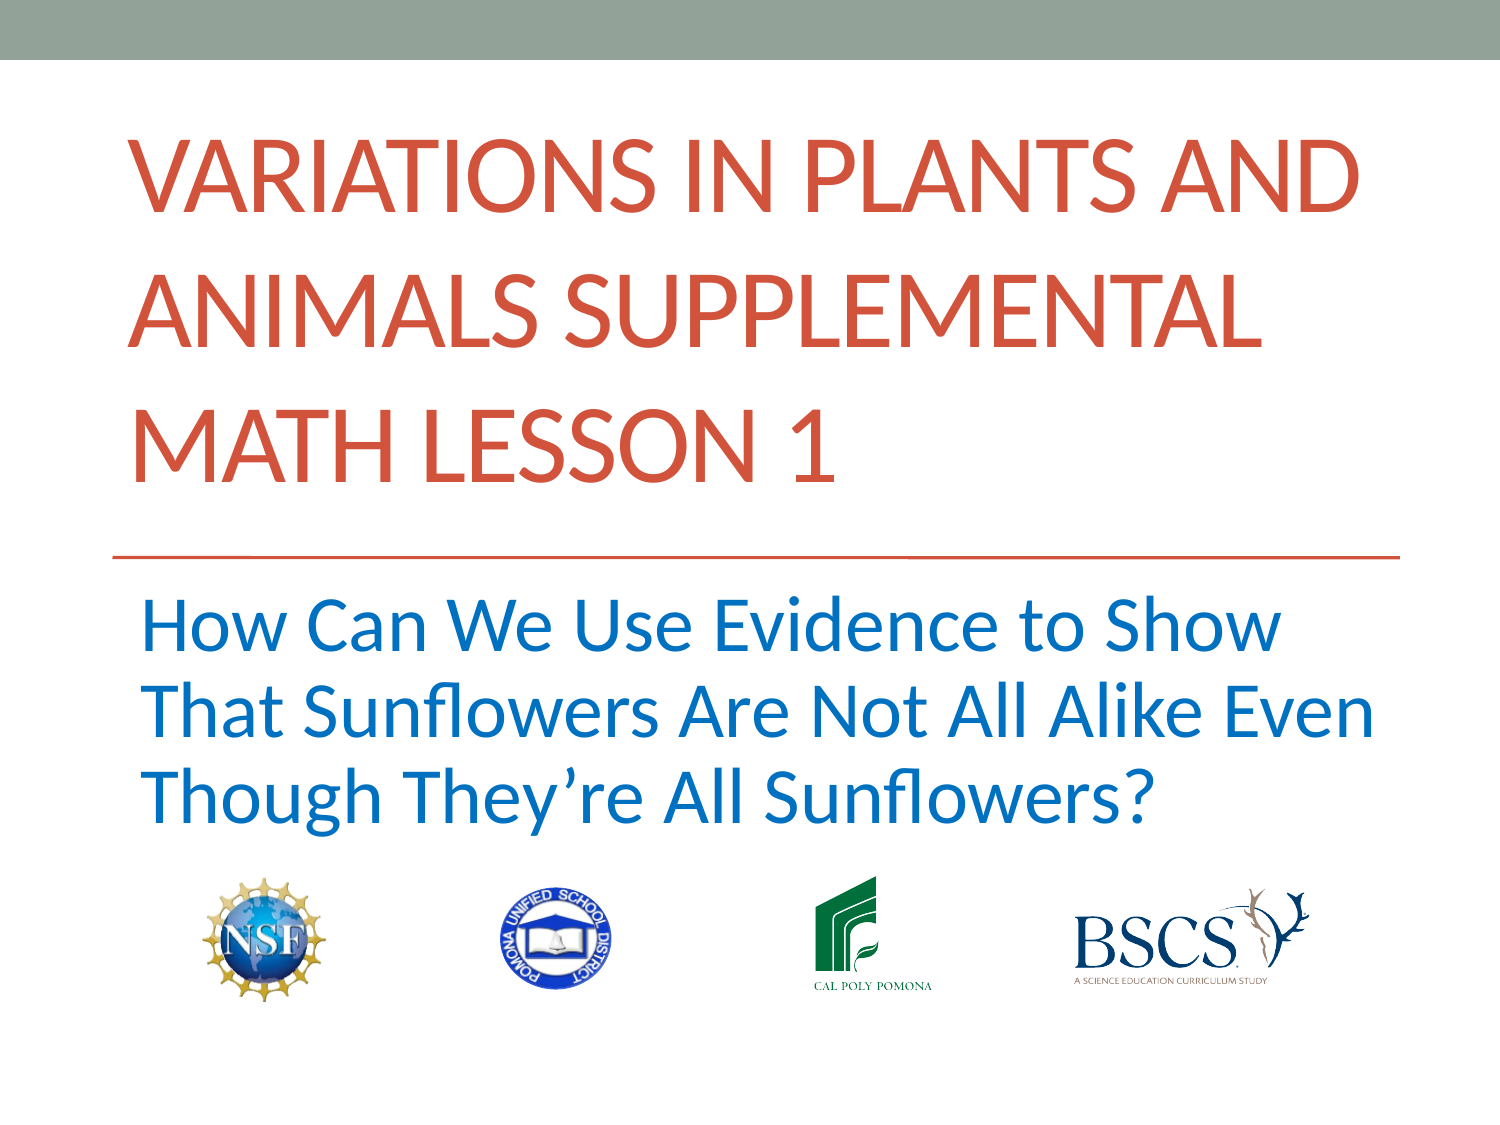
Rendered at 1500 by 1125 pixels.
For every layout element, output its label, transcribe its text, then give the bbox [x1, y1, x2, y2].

picture [812, 874, 934, 992]
subtitle How Can We Use Evidence to Show That Sunflowers Are Not All Alike Even Though They’re All Sunflowers? [125, 575, 1400, 900]
picture [499, 887, 612, 990]
picture [1074, 887, 1310, 984]
title Variations in plants and animals Supplemental Math Lesson 1 [112, 174, 1400, 513]
picture [199, 874, 330, 1005]
